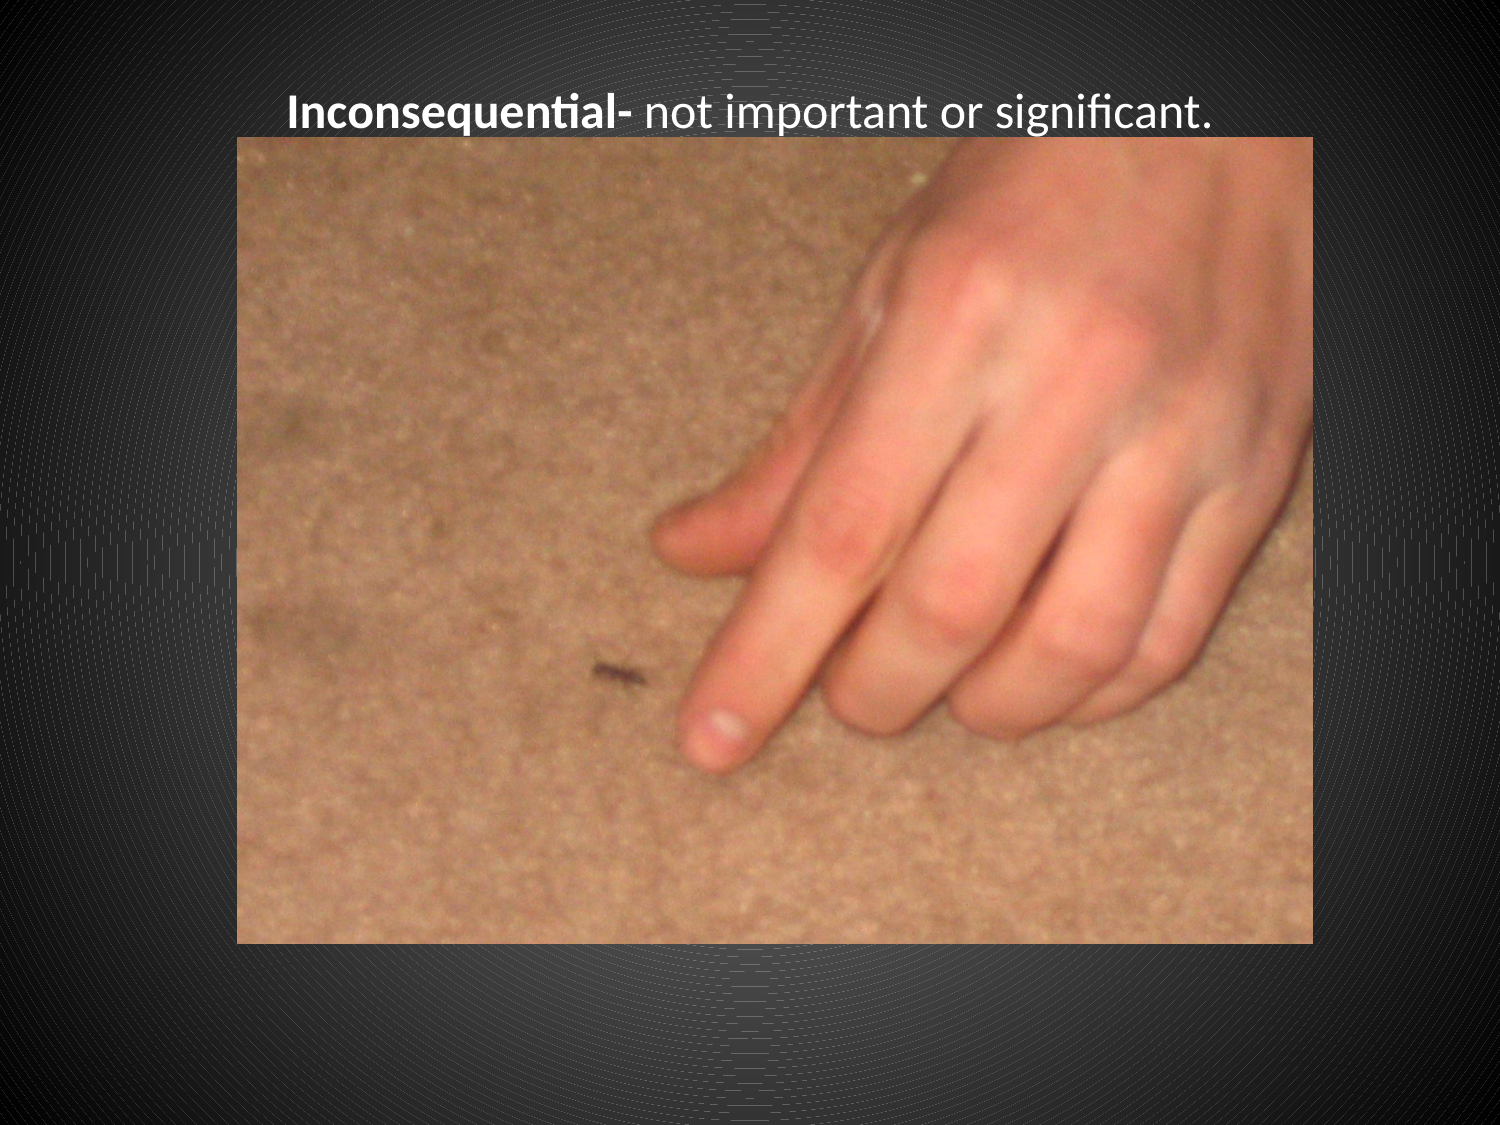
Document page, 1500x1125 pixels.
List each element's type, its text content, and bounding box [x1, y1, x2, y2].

picture [237, 137, 1313, 944]
title Inconsequential- not important or significant. [75, 45, 1425, 233]
